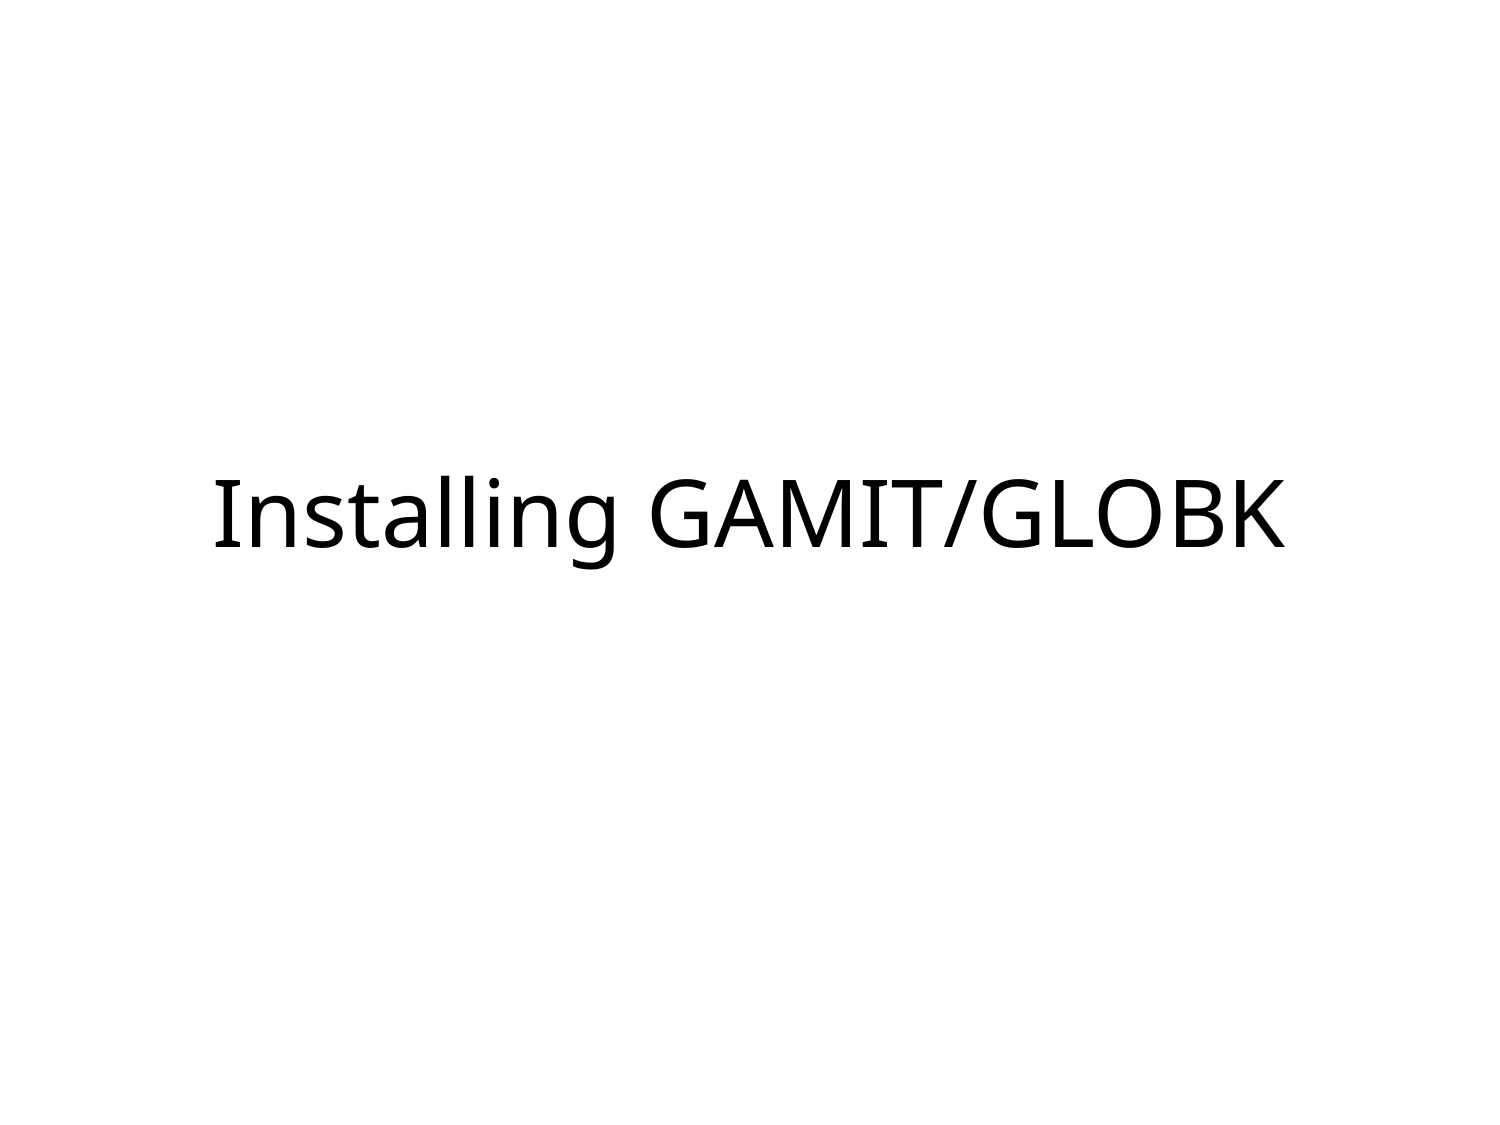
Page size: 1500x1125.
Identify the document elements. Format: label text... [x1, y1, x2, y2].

title Installing GAMIT/GLOBK [187, 184, 1313, 576]
